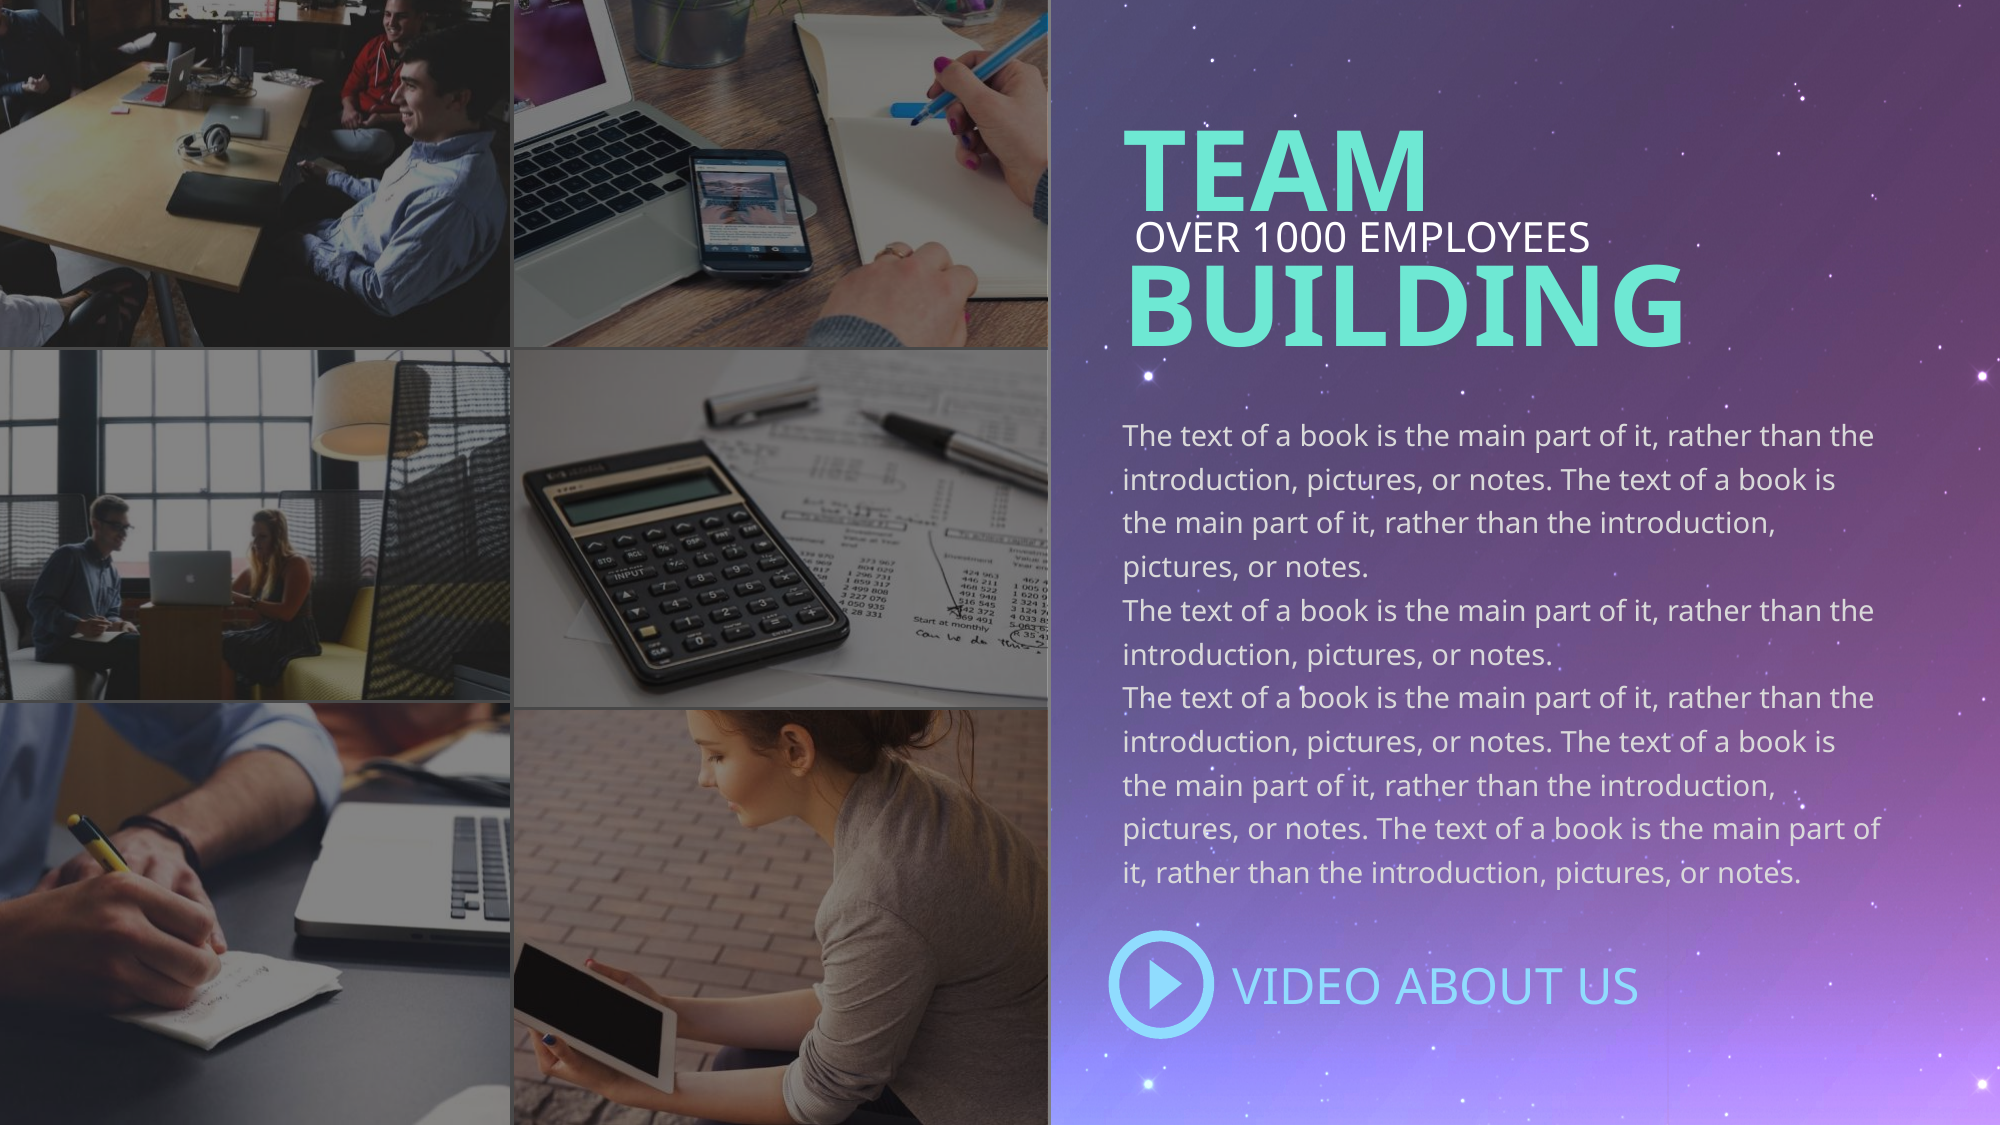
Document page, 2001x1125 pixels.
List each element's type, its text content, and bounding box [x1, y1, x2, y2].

text_box OVER 1000 EMPLOYEES [1119, 202, 1778, 268]
text_box VIDEO ABOUT US [1217, 946, 1727, 1022]
picture [1051, 0, 2000, 1125]
text_box [1108, 930, 1215, 1039]
text_box TEAM BUILDING [1107, 91, 2000, 377]
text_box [0, 0, 1048, 1125]
text_box The text of a book is the main part of it, rather than the introduction, pictures, or notes. The text of a book is the main part of it, rather than the introduction, pictures, or notes. The text of a book is the main part of it, rather than the introduction, pictures, or notes. The text of a book is the main part of it, rather than the introduction, pictures, or notes. The text of a book is the main part of it, rather than the introduction, pictures, or notes. The text of a book is the main part of it, rather than the introduction, pictures, or notes. [1107, 401, 1900, 941]
